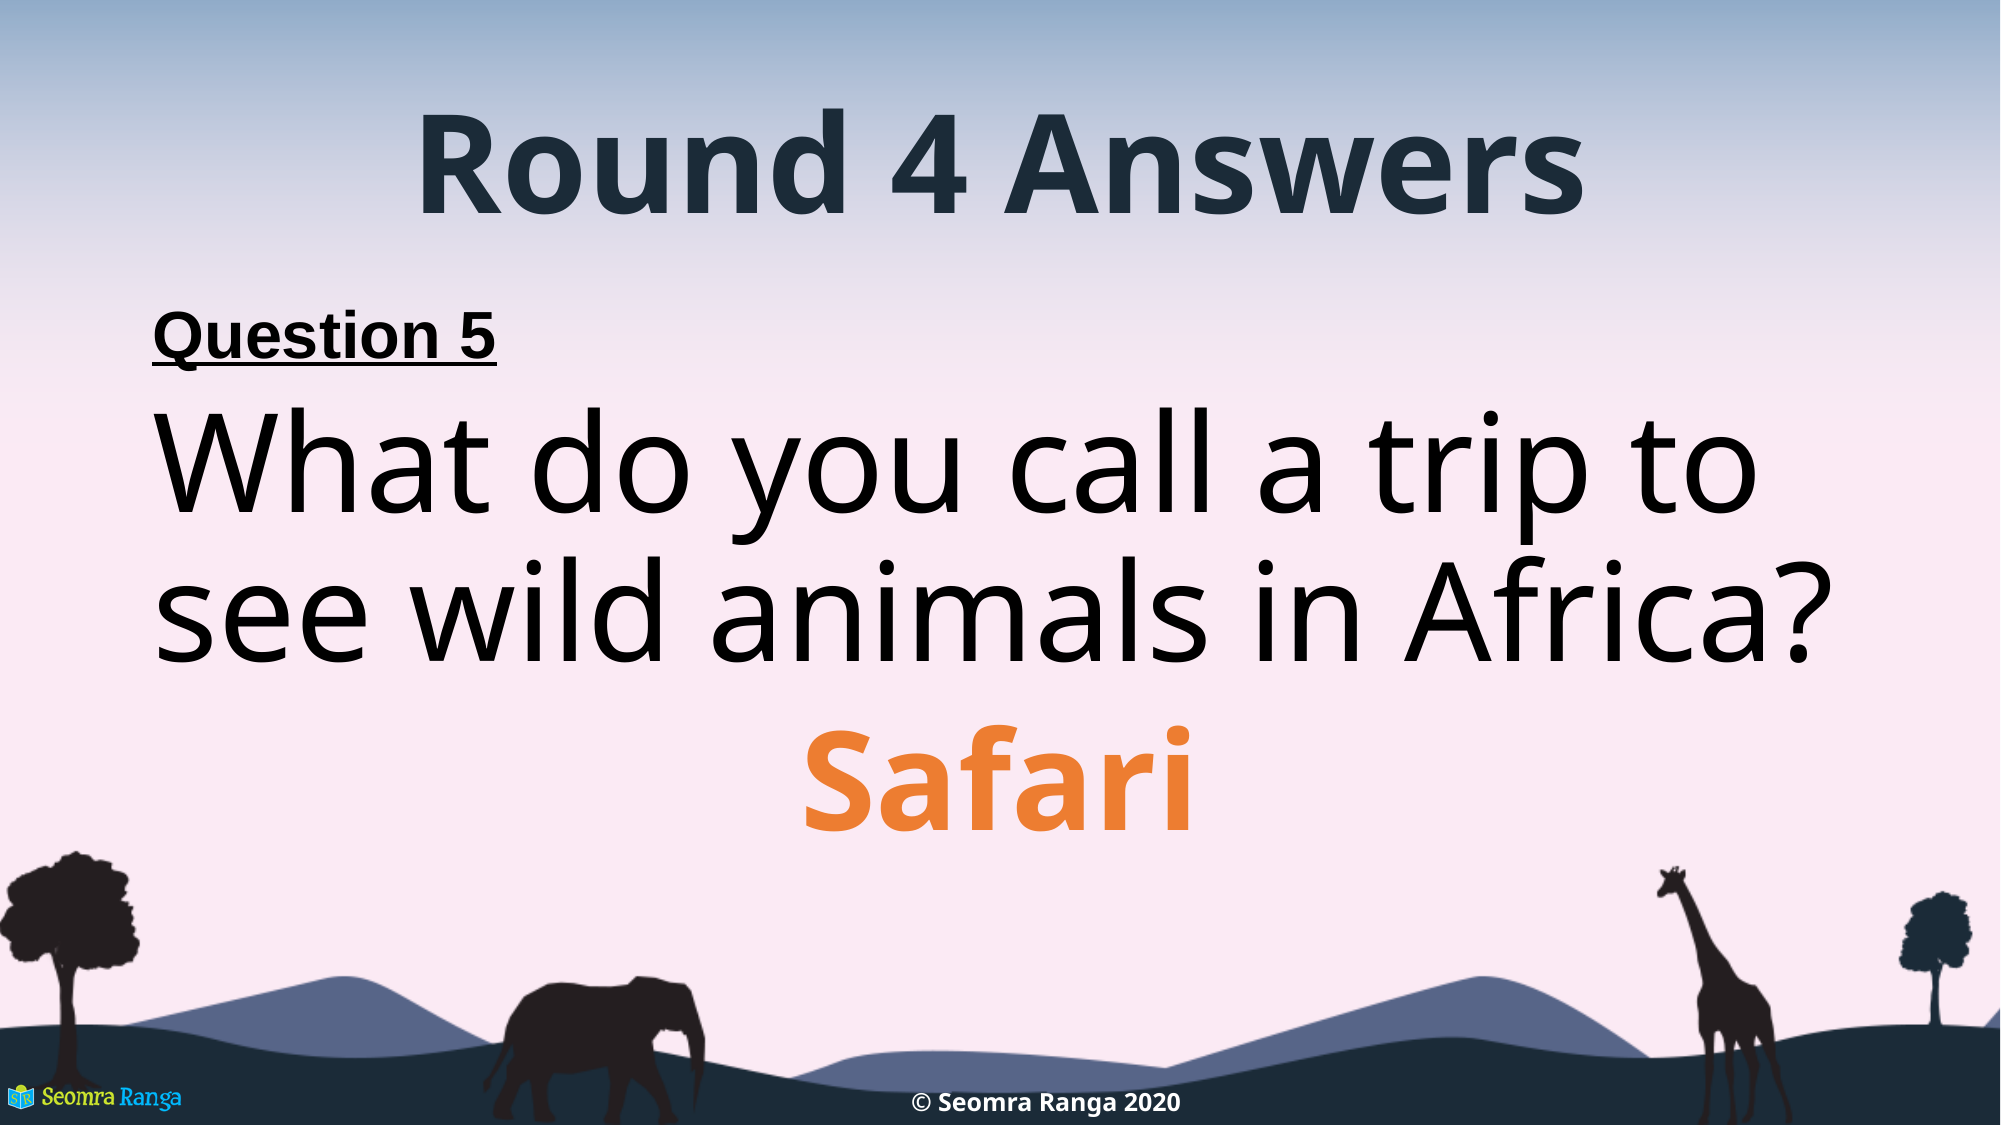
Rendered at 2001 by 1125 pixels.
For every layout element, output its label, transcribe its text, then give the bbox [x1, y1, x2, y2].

text_box © Seomra Ranga 2020 www.seomraranga.com [762, 1079, 1330, 1125]
title Round 4 Answers [137, 59, 1863, 278]
list Question 5 What do you call a trip to see wild animals in Africa? Safari [137, 293, 1863, 1014]
picture [0, 0, 2001, 1125]
